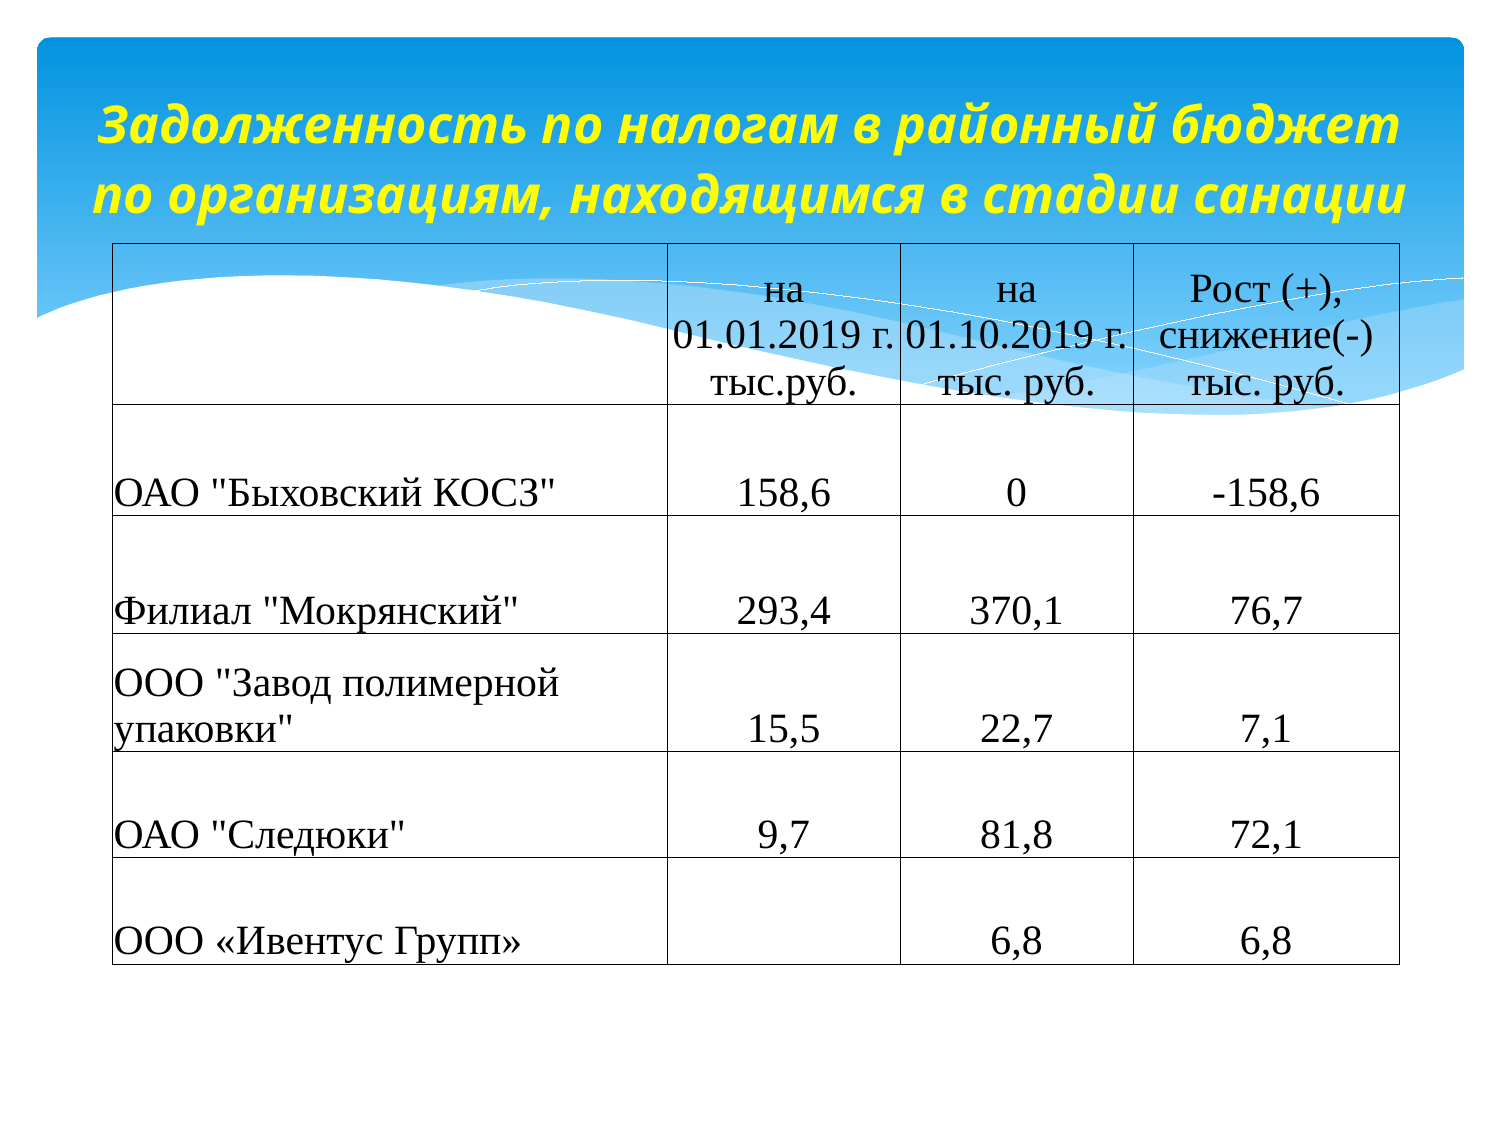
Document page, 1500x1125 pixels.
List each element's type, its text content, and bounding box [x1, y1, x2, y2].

table_cell 0 [901, 405, 1133, 515]
table_cell [668, 858, 900, 964]
table_cell ООО "Завод полимерной упаковки" [113, 634, 667, 751]
table_header на 01.10.2019 г. тыс. руб. [901, 261, 1133, 404]
table_cell 7,1 [1134, 634, 1399, 751]
table_cell ОАО "Следюки" [113, 752, 667, 857]
table_cell 6,8 [901, 858, 1133, 964]
table_cell 22,7 [901, 634, 1133, 751]
table_cell 6,8 [1134, 858, 1399, 964]
table_header Рост (+), снижение(-) тыс. руб. [1134, 261, 1399, 404]
table_cell 81,8 [901, 752, 1133, 857]
table_cell 370,1 [901, 516, 1133, 633]
table_cell ООО «Ивентус Групп» [113, 858, 667, 964]
table_header на 01.01.2019 г. тыс.руб. [668, 261, 900, 404]
table_cell 9,7 [668, 752, 900, 857]
table_cell 76,7 [1134, 516, 1399, 633]
table_cell 72,1 [1134, 752, 1399, 857]
title Задолженность по налогам в районный бюджет по организациям, находящимся в стадии санации [75, 55, 1425, 261]
table_cell Филиал "Мокрянский" [113, 516, 667, 633]
table_cell -158,6 [1134, 405, 1399, 515]
table_cell 158,6 [668, 405, 900, 515]
table_cell ОАО "Быховский КОСЗ" [113, 405, 667, 515]
table_header [113, 261, 667, 404]
table_cell 293,4 [668, 516, 900, 633]
table_cell 15,5 [668, 634, 900, 751]
